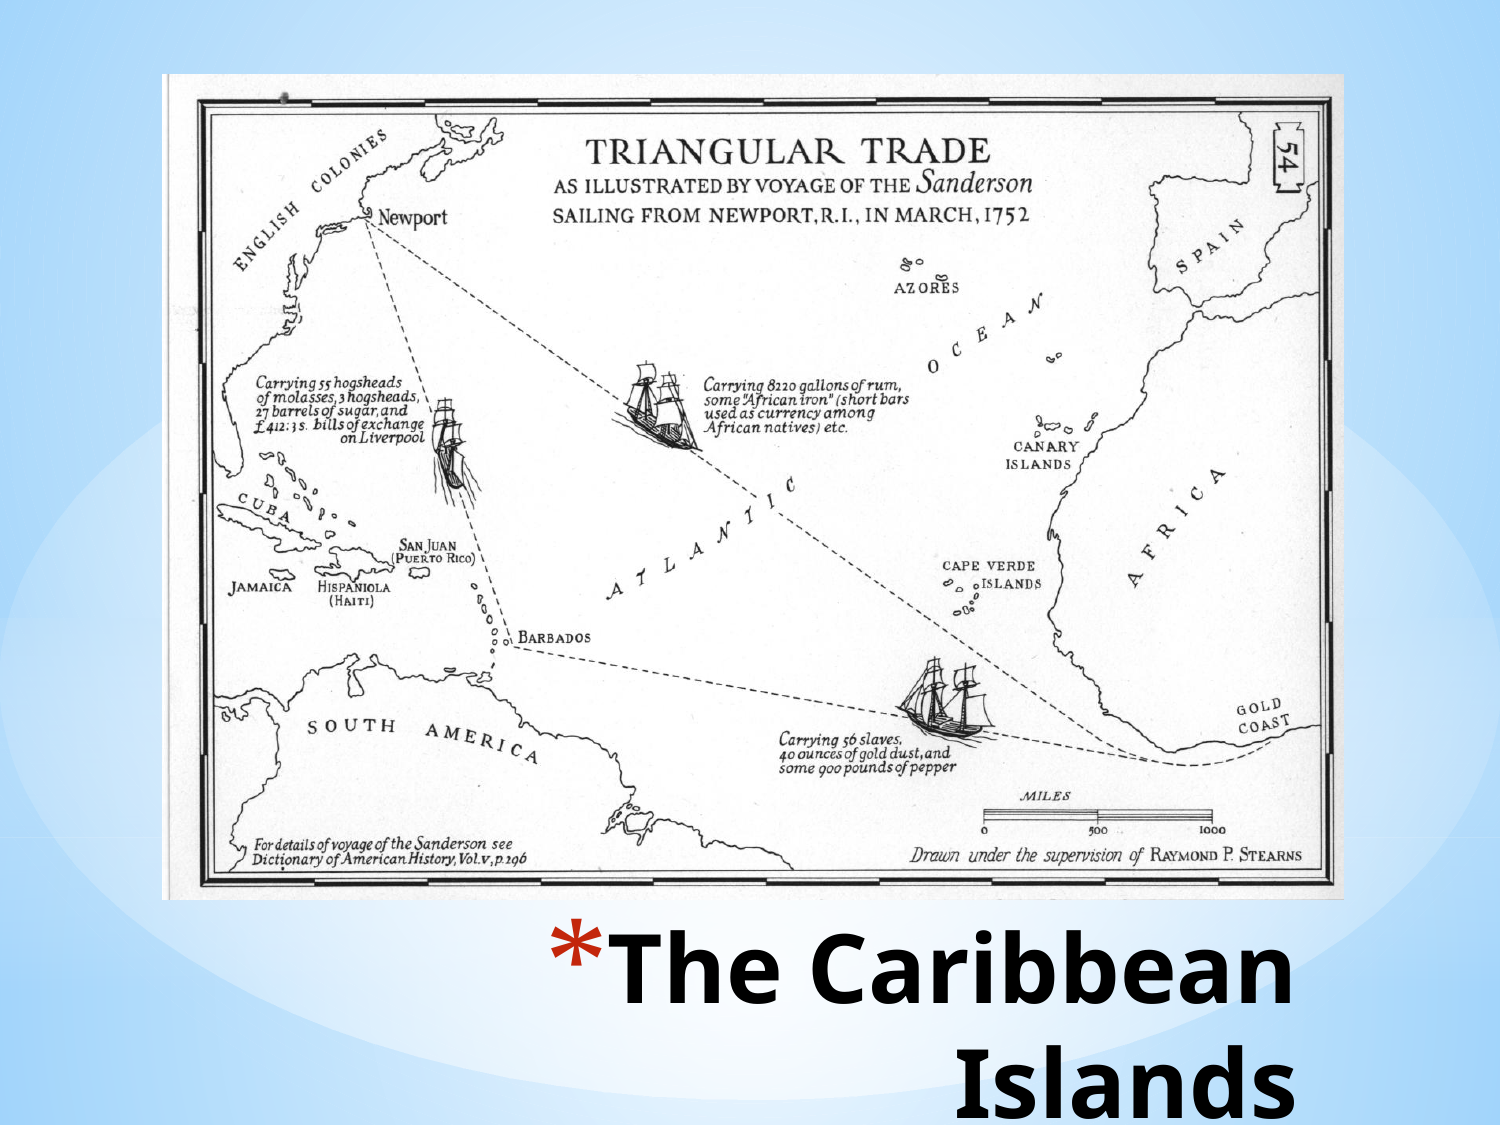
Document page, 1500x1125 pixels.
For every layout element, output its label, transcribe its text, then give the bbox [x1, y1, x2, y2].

title The Caribbean Islands [212, 909, 1313, 1088]
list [162, 74, 1344, 901]
